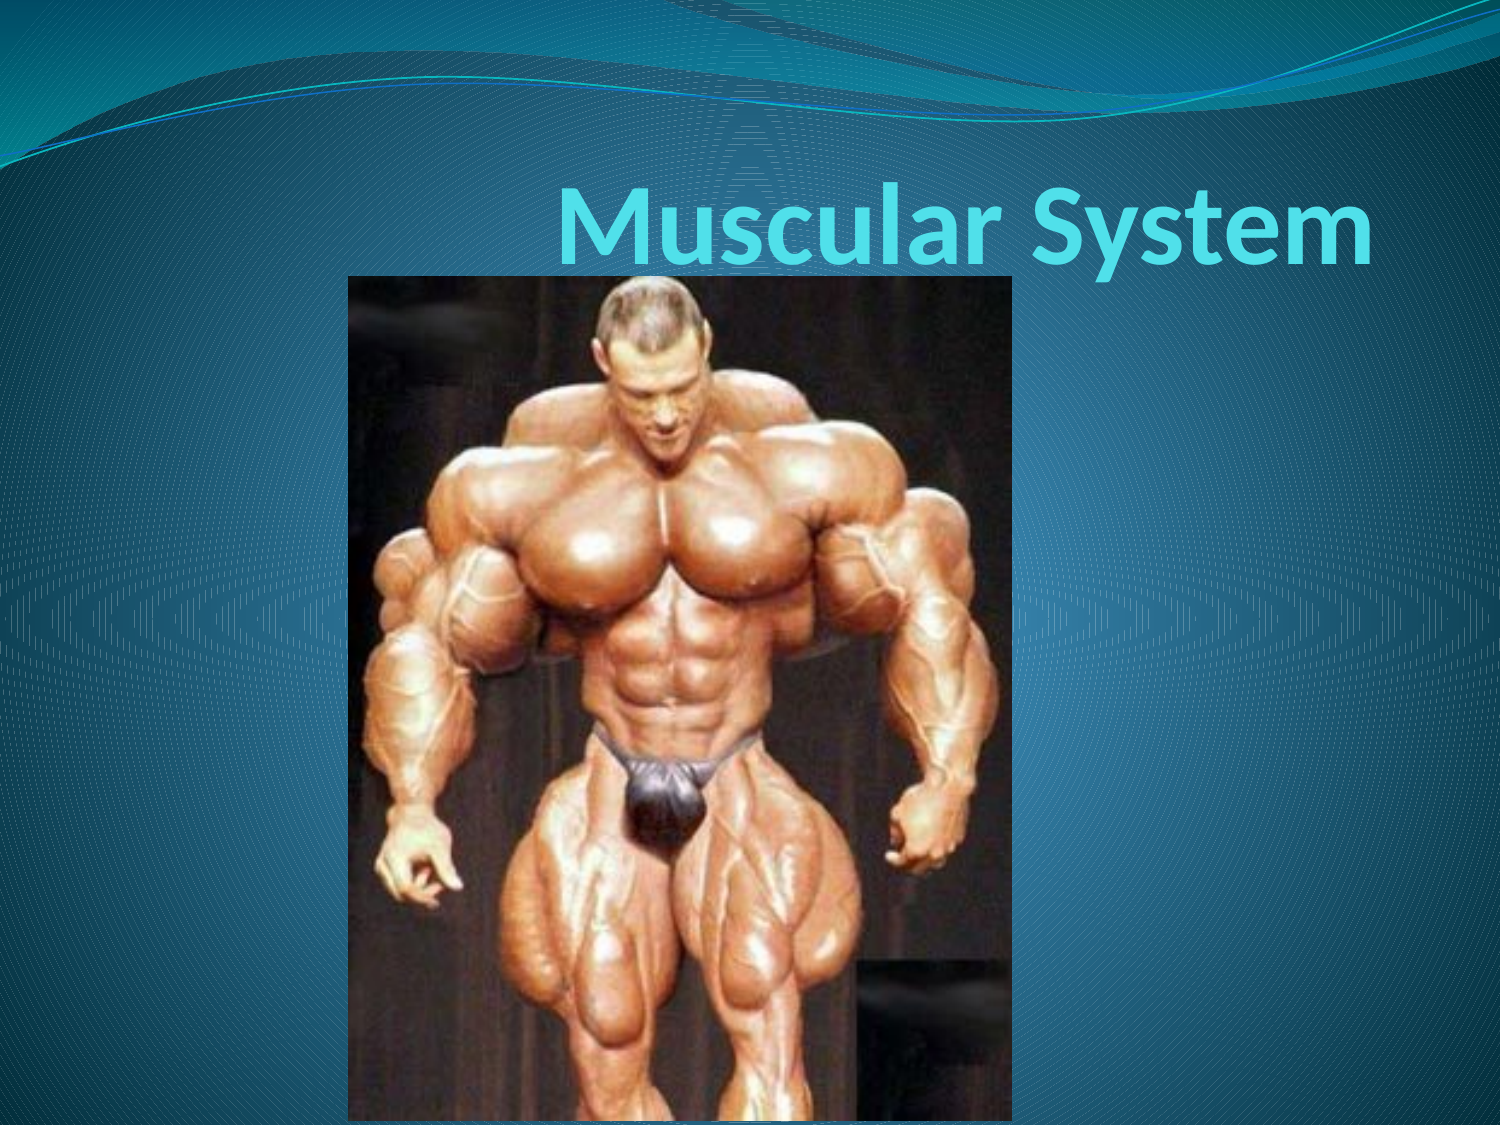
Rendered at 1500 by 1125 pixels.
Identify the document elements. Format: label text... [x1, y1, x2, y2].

picture [348, 276, 1012, 1121]
title Muscular System [105, 46, 1381, 288]
